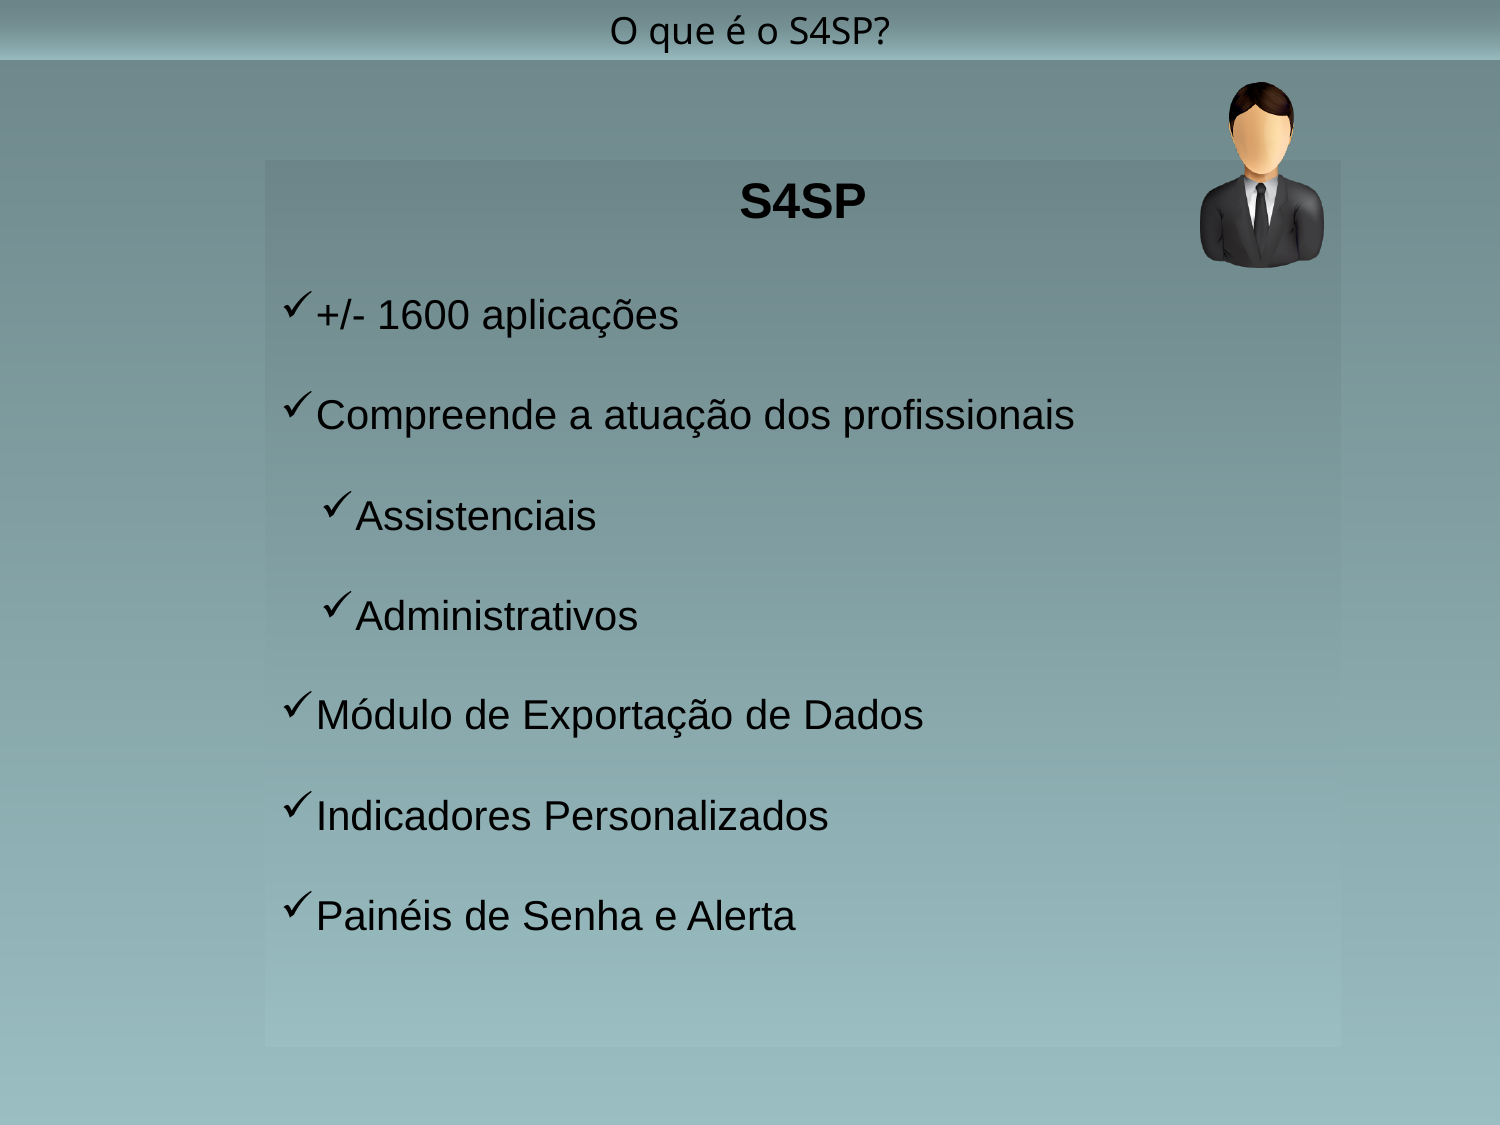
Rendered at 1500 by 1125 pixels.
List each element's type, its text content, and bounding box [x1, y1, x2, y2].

picture [1174, 82, 1349, 268]
text_box S4SP +/- 1600 aplicações Compreende a atuação dos profissionais Assistenciais Administrativos Módulo de Exportação de Dados Indicadores Personalizados Painéis de Senha e Alerta [264, 159, 1343, 1049]
text_box O que é o S4SP? [0, 0, 1500, 60]
